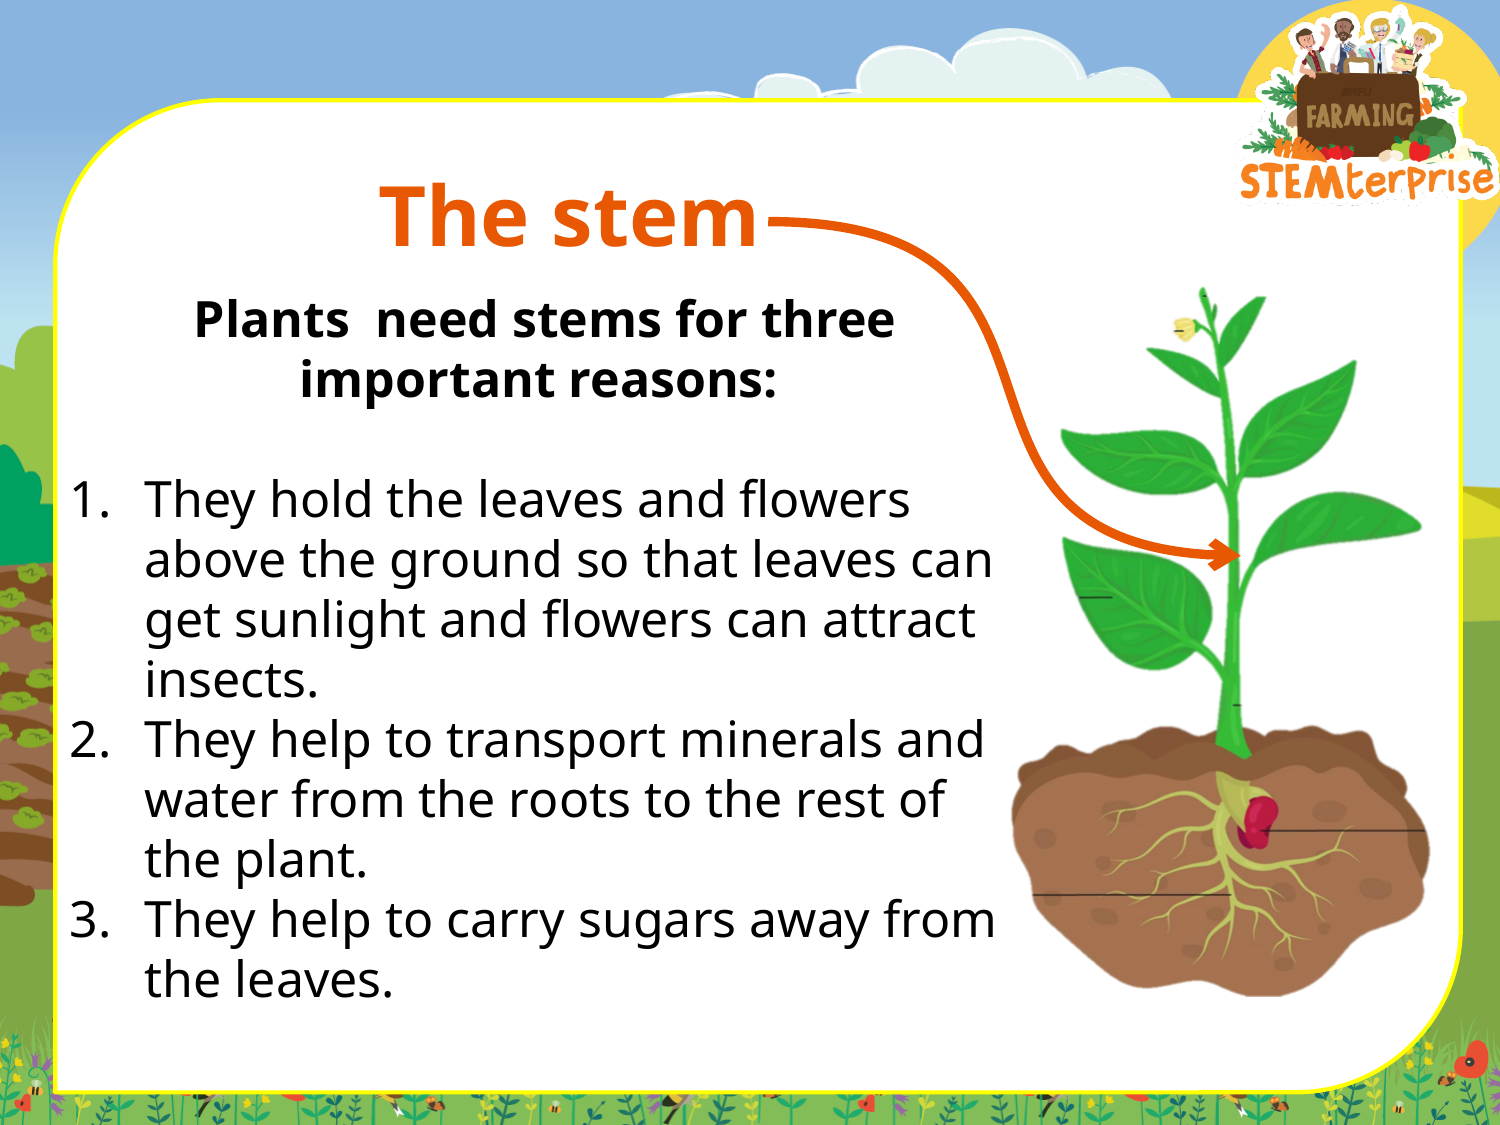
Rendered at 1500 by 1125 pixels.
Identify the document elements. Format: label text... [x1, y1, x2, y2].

text_box The stem [161, 156, 977, 271]
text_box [767, 221, 1241, 556]
picture [0, 0, 1500, 1125]
text_box [53, 98, 1463, 1095]
text_box Plants need stems for three important reasons: They hold the leaves and flowers above the ground so that leaves can get sunlight and flowers can attract insects. They help to transport minerals and water from the roots to the rest of the plant. They help to carry sugars away from the leaves. [55, 279, 1036, 1015]
